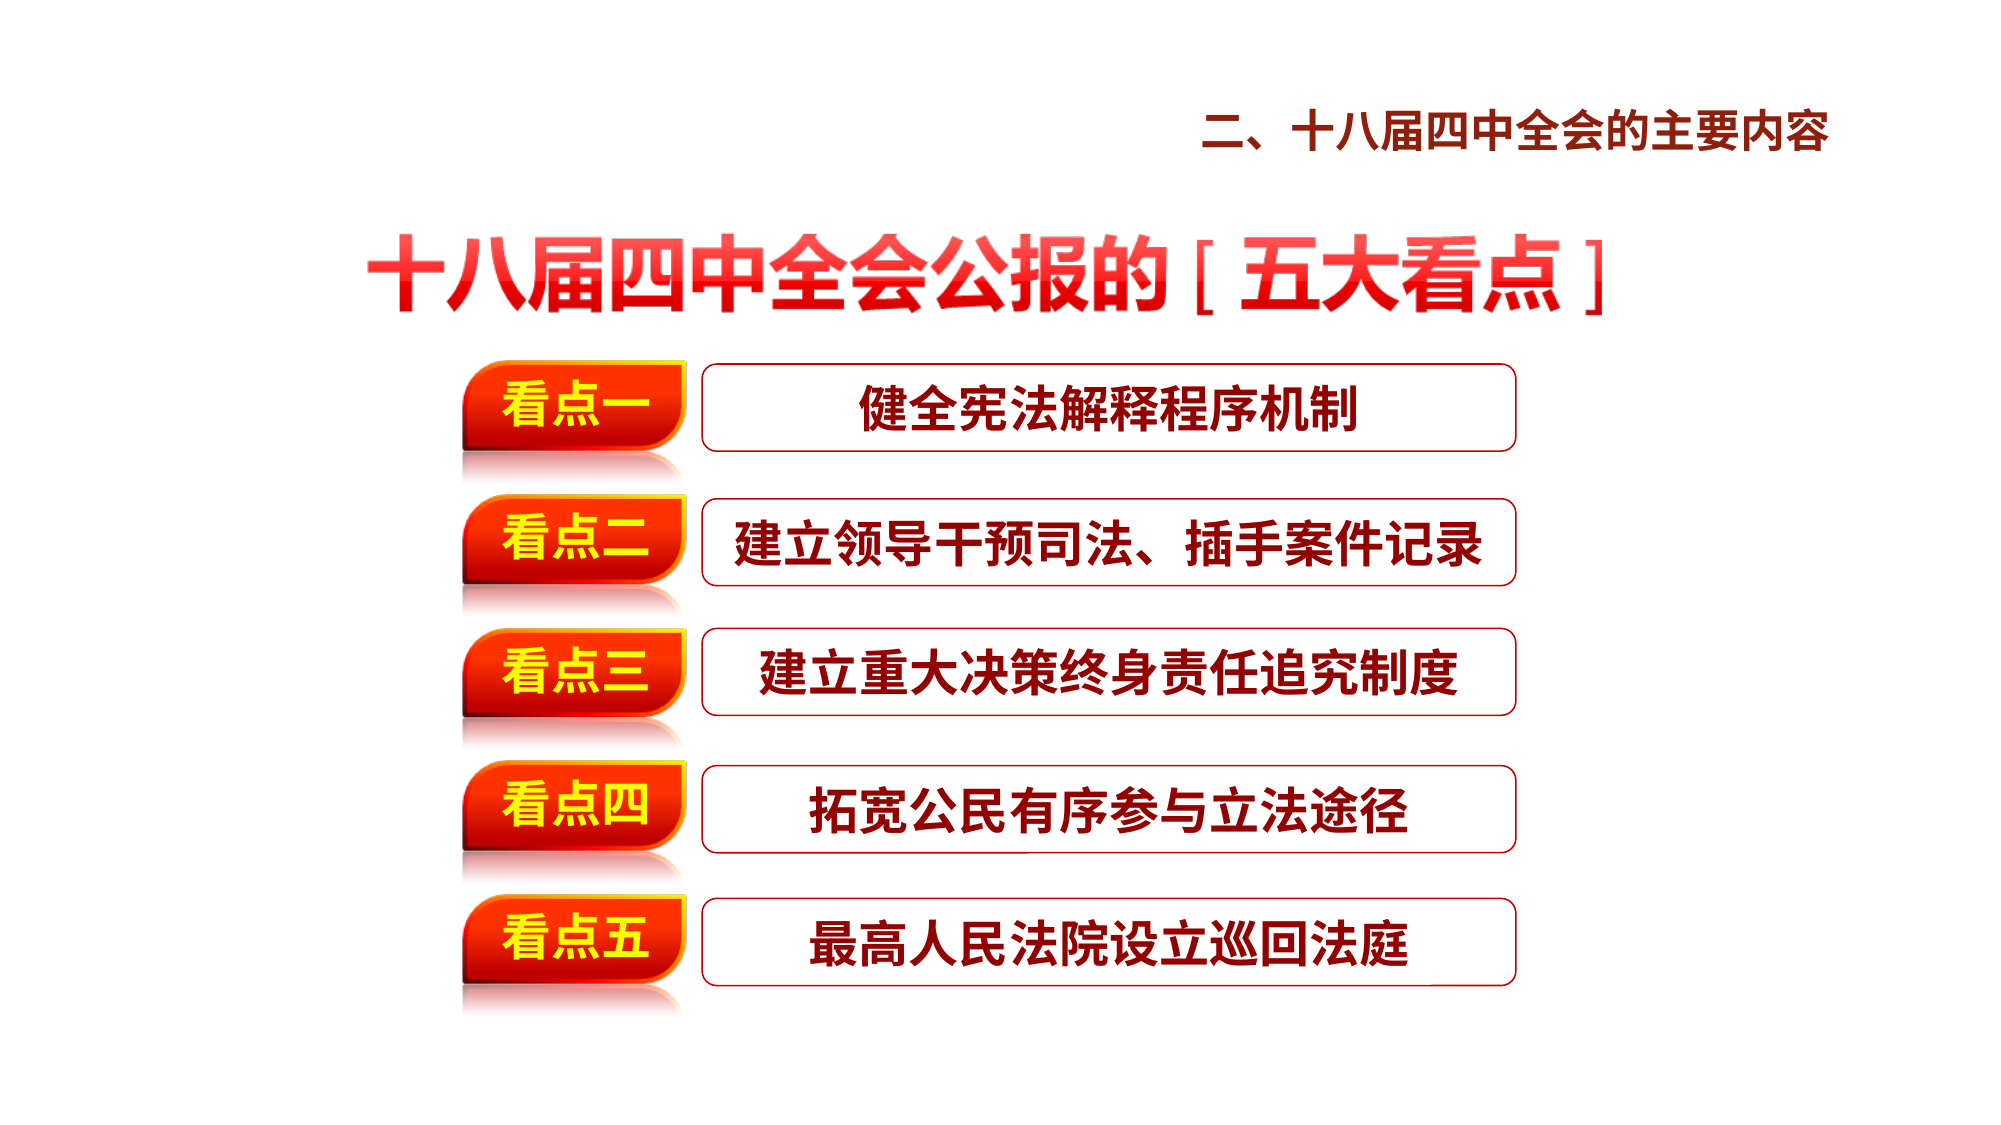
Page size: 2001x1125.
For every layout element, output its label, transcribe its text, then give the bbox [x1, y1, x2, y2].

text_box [459, 893, 690, 1077]
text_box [459, 627, 690, 759]
text_box 二、十八届四中全会的主要内容 [1155, 94, 1876, 164]
text_box 健全宪法解释程序机制 [702, 364, 1516, 452]
text_box 建立重大决策终身责任追究制度 [702, 628, 1516, 716]
text_box 最高人民法院设立巡回法庭 [702, 898, 1516, 986]
picture [317, 198, 1668, 332]
text_box 建立领导干预司法、插手案件记录 [702, 498, 1516, 586]
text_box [459, 359, 690, 493]
text_box 拓宽公民有序参与立法途径 [702, 765, 1516, 853]
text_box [459, 493, 690, 627]
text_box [459, 759, 690, 893]
